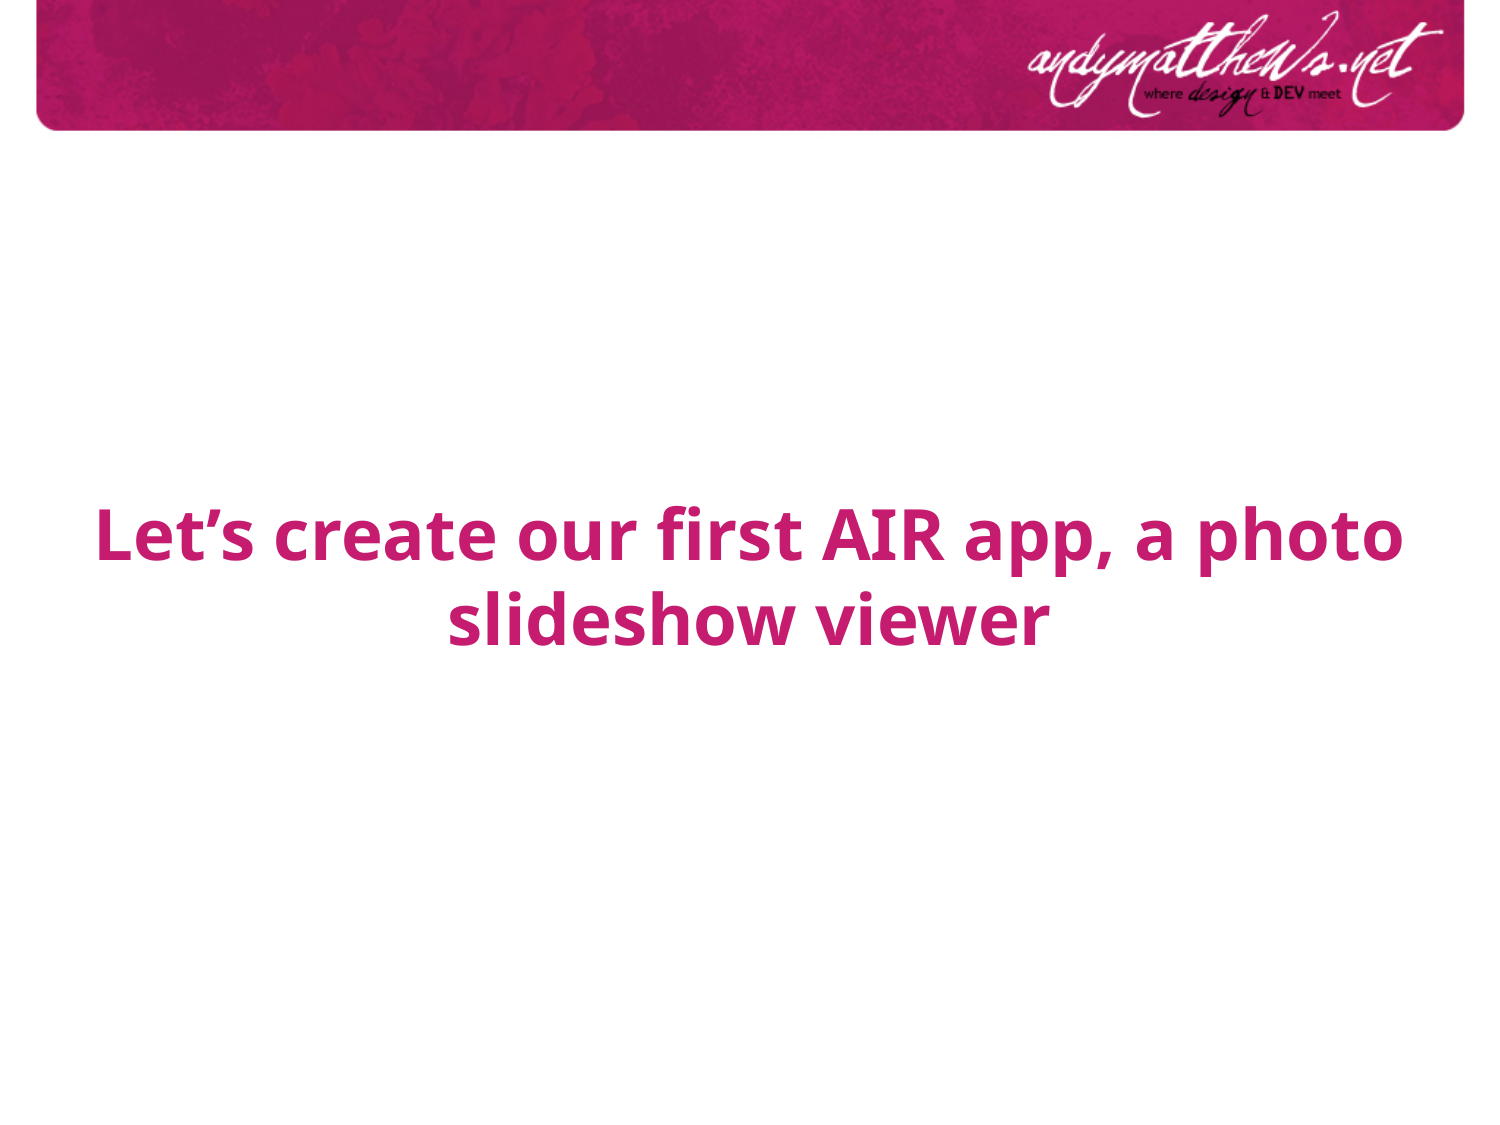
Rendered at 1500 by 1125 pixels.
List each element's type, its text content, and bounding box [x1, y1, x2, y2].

title Let’s create our first AIR app, a photo slideshow viewer [74, 524, 1426, 626]
picture [0, 0, 1500, 1125]
